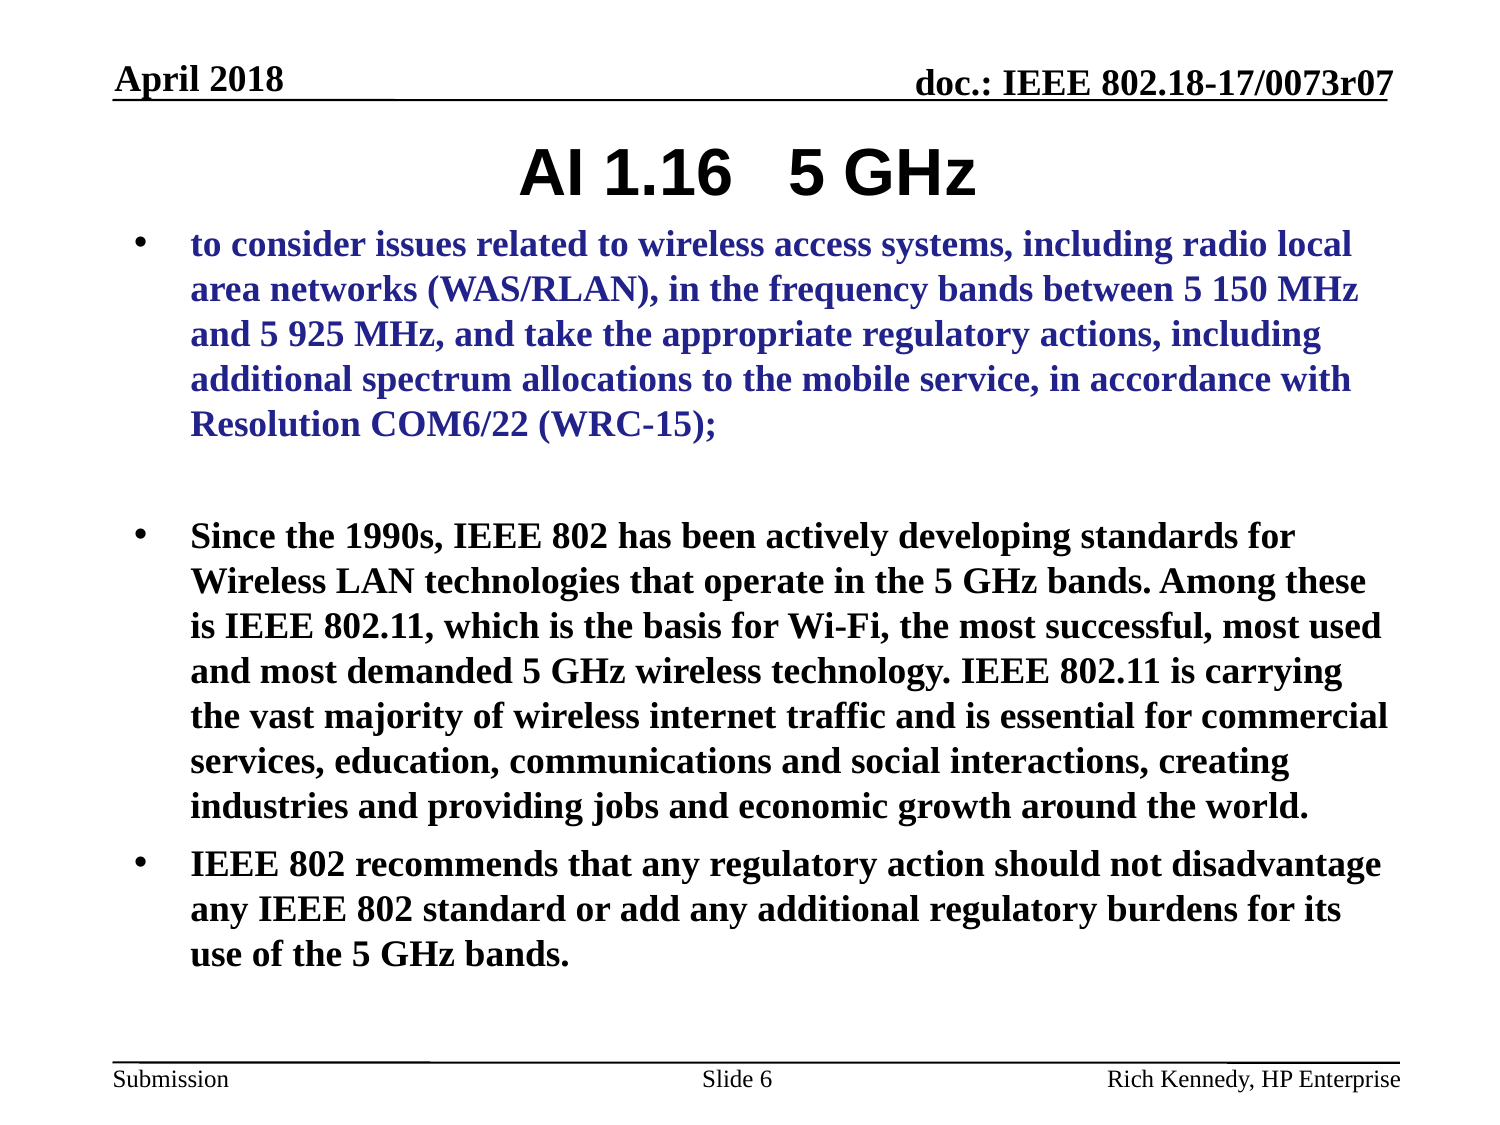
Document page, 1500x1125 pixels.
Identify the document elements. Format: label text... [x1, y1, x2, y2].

title AI 1.16 5 GHz [110, 99, 1386, 238]
footer Rich Kennedy, HP Enterprise [878, 1061, 1402, 1093]
slide_number Slide 6 [674, 1061, 800, 1123]
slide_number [114, 54, 423, 100]
list to consider issues related to wireless access systems, including radio local area networks (WAS/RLAN), in the frequency bands between 5 150 MHz and 5 925 MHz, and take the appropriate regulatory actions, including additional spectrum allocations to the mobile service, in accordance with Resolution COM6/22 (WRC-15); Since the 1990s, IEEE 802 has been actively developing standards for Wireless LAN technologies that operate in the 5 GHz bands. Among these is IEEE 802.11, which is the basis for Wi-Fi, the most successful, most used and most demanded 5 GHz wireless technology. IEEE 802.11 is carrying the vast majority of wireless internet traffic and is essential for commercial services, education, communications and social interactions, creating industries and providing jobs and economic growth around the world. IEEE 802 recommends that any regulatory action should not disadvantage any IEEE 802 standard or add any additional regulatory burdens for its use of the 5 GHz bands. [118, 211, 1415, 920]
